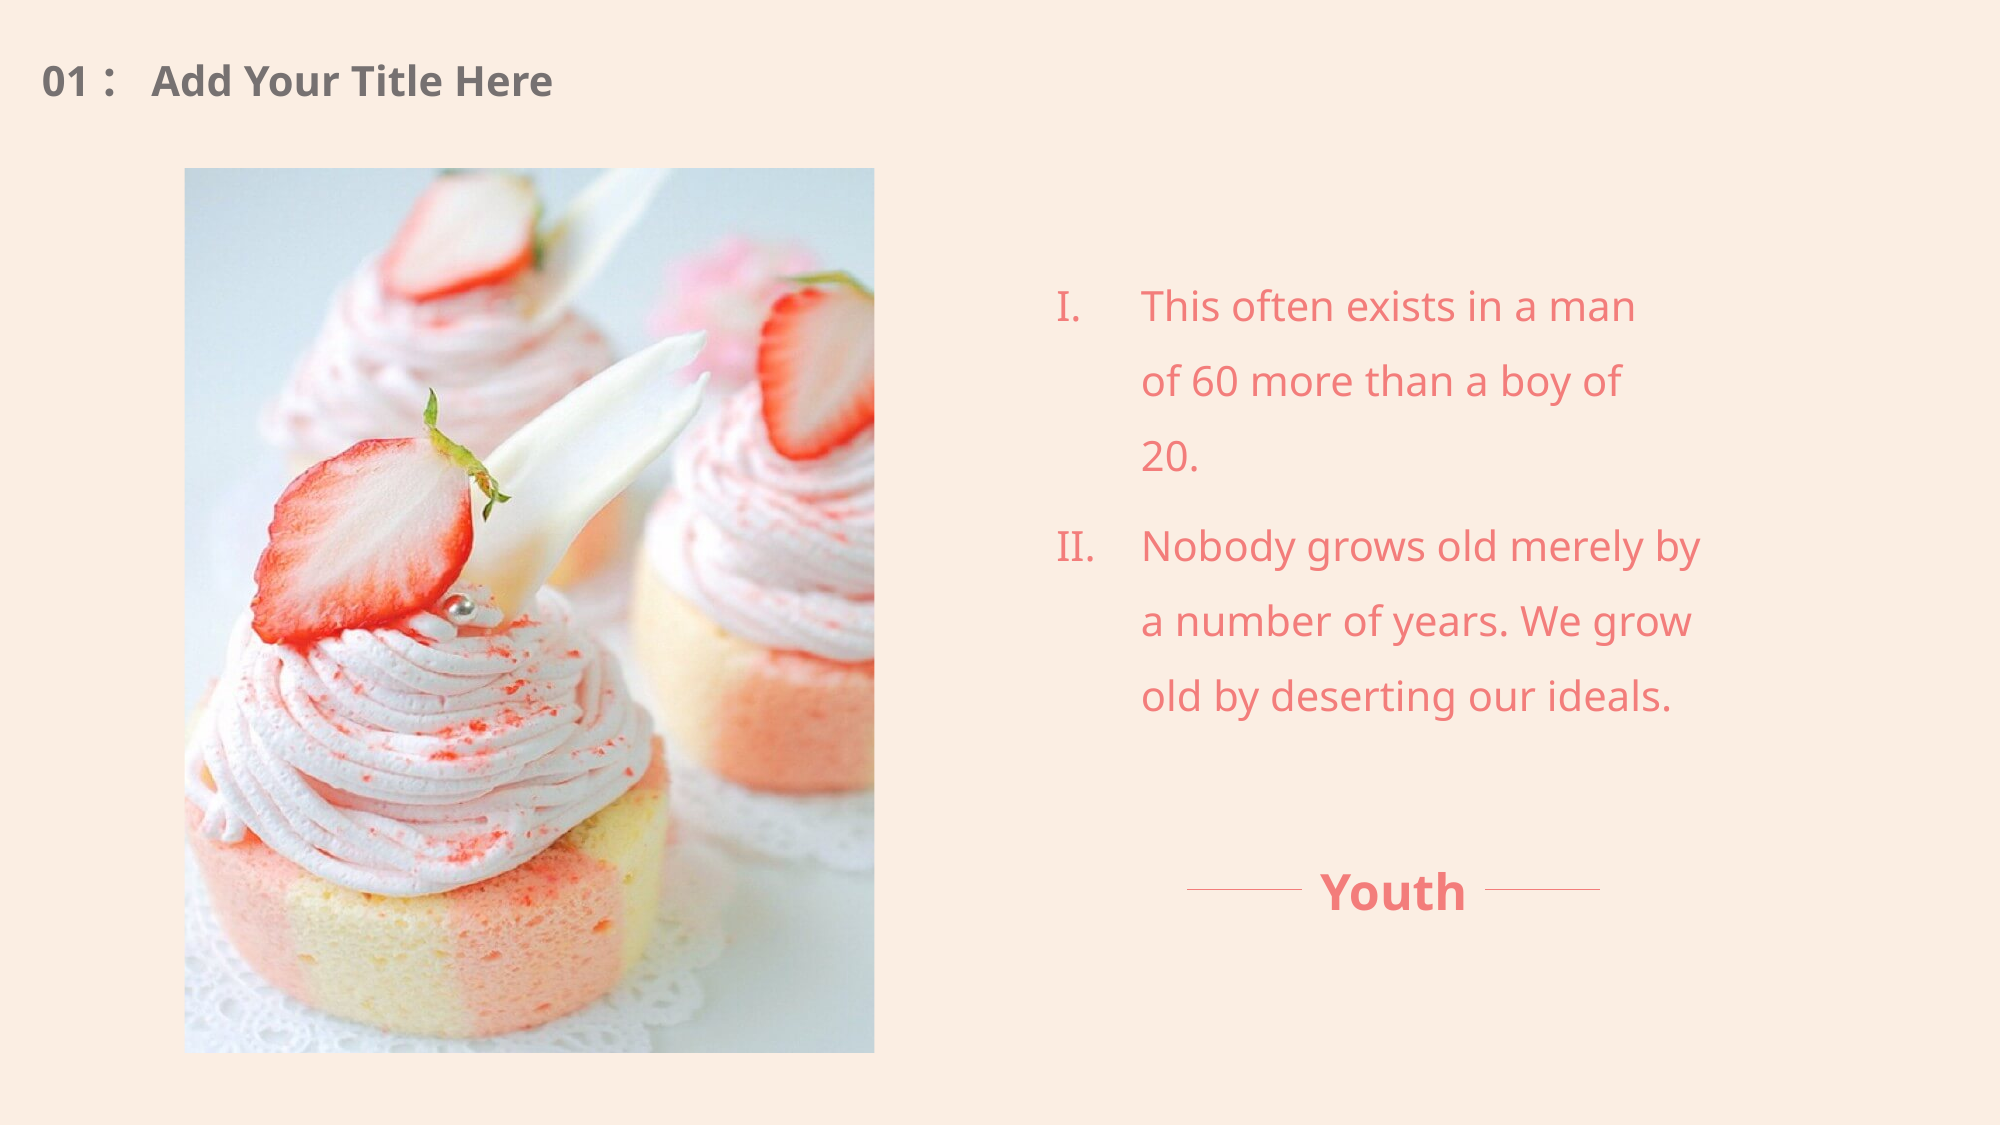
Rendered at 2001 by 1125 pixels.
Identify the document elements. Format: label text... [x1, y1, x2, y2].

text_box This often exists in a man of 60 more than a boy of 20. [1041, 247, 1688, 487]
text_box [184, 167, 876, 1053]
text_box 01：Add Your Title Here [27, 47, 711, 112]
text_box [1187, 852, 1600, 929]
text_box Nobody grows old merely by a number of years. We grow old by deserting our ideals. [1041, 487, 1723, 728]
